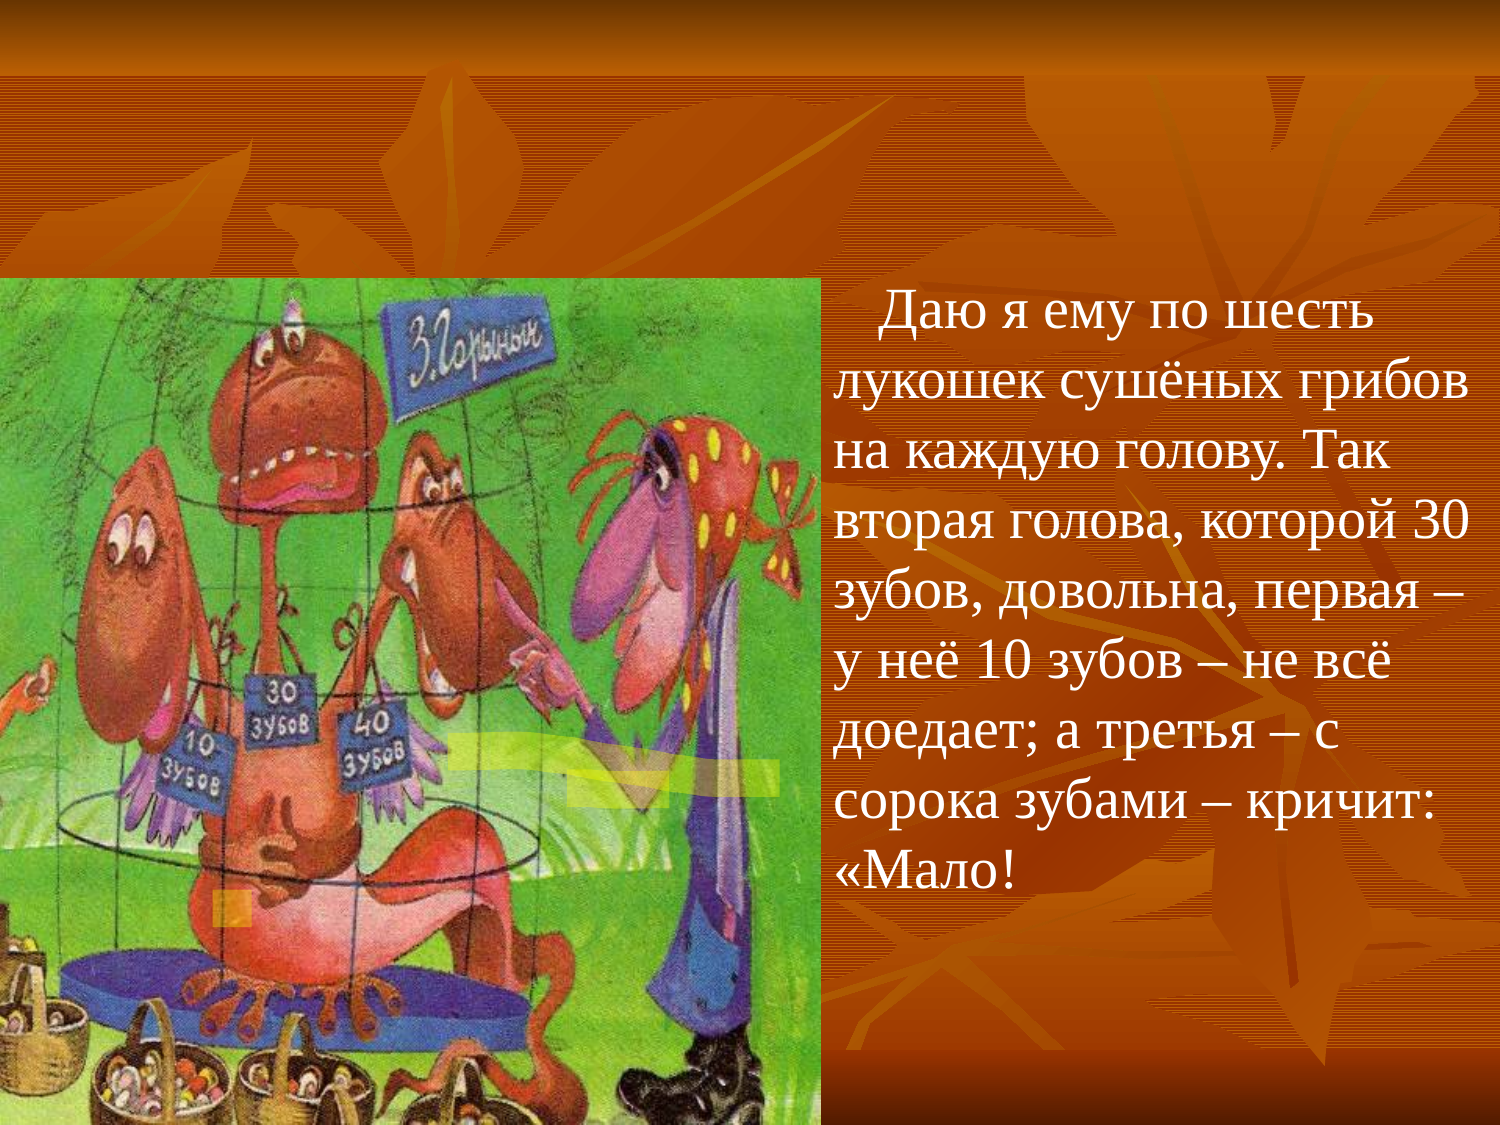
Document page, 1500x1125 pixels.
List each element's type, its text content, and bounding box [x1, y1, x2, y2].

picture [0, 278, 822, 1125]
list Даю я ему по шесть лукошек сушёных грибов на каждую голову. Так вторая голова, которой 30 зубов, довольна, первая – у неё 10 зубов – не всё доедает; а третья – с сорока зубами – кричит: «Мало! [762, 262, 1500, 1006]
